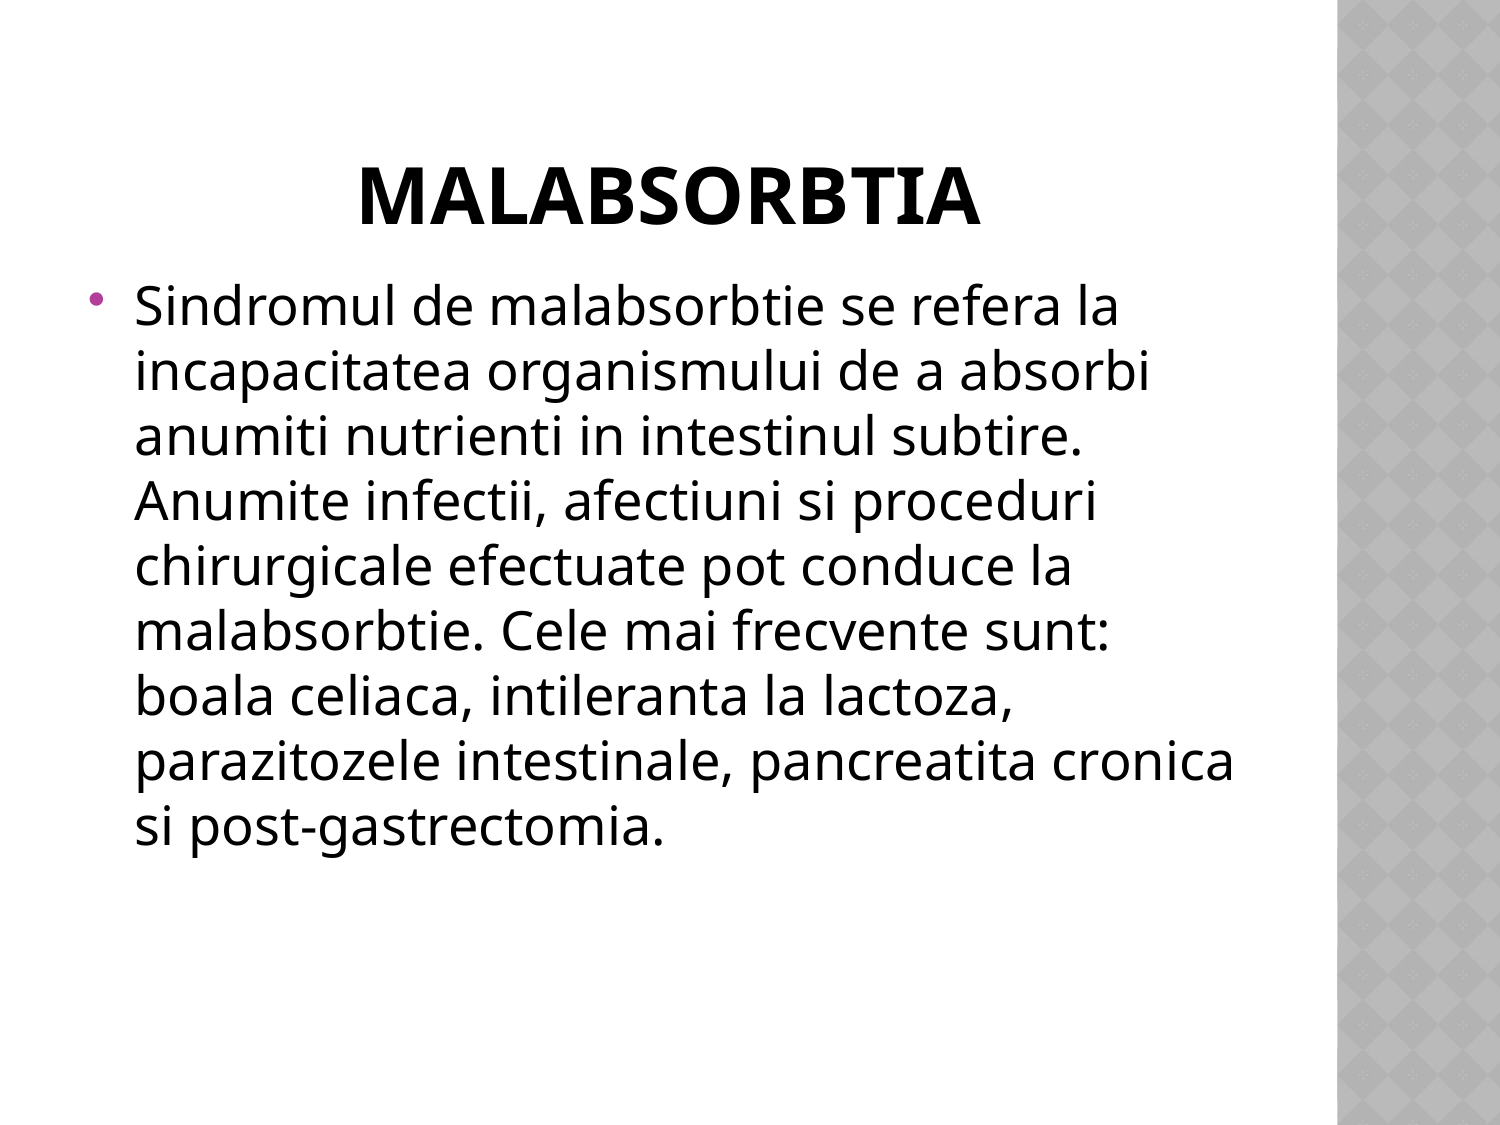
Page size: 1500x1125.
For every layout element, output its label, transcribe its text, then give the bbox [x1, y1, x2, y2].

title Malabsorbtia [75, 52, 1263, 240]
list Sindromul de malabsorbtie se refera la incapacitatea organismului de a absorbi anumiti nutrienti in intestinul subtire. Anumite infectii, afectiuni si proceduri chirurgicale efectuate pot conduce la malabsorbtie. Cele mai frecvente sunt: boala celiaca, intileranta la lactoza, parazitozele intestinale, pancreatita cronica si post-gastrectomia. [75, 264, 1263, 1059]
